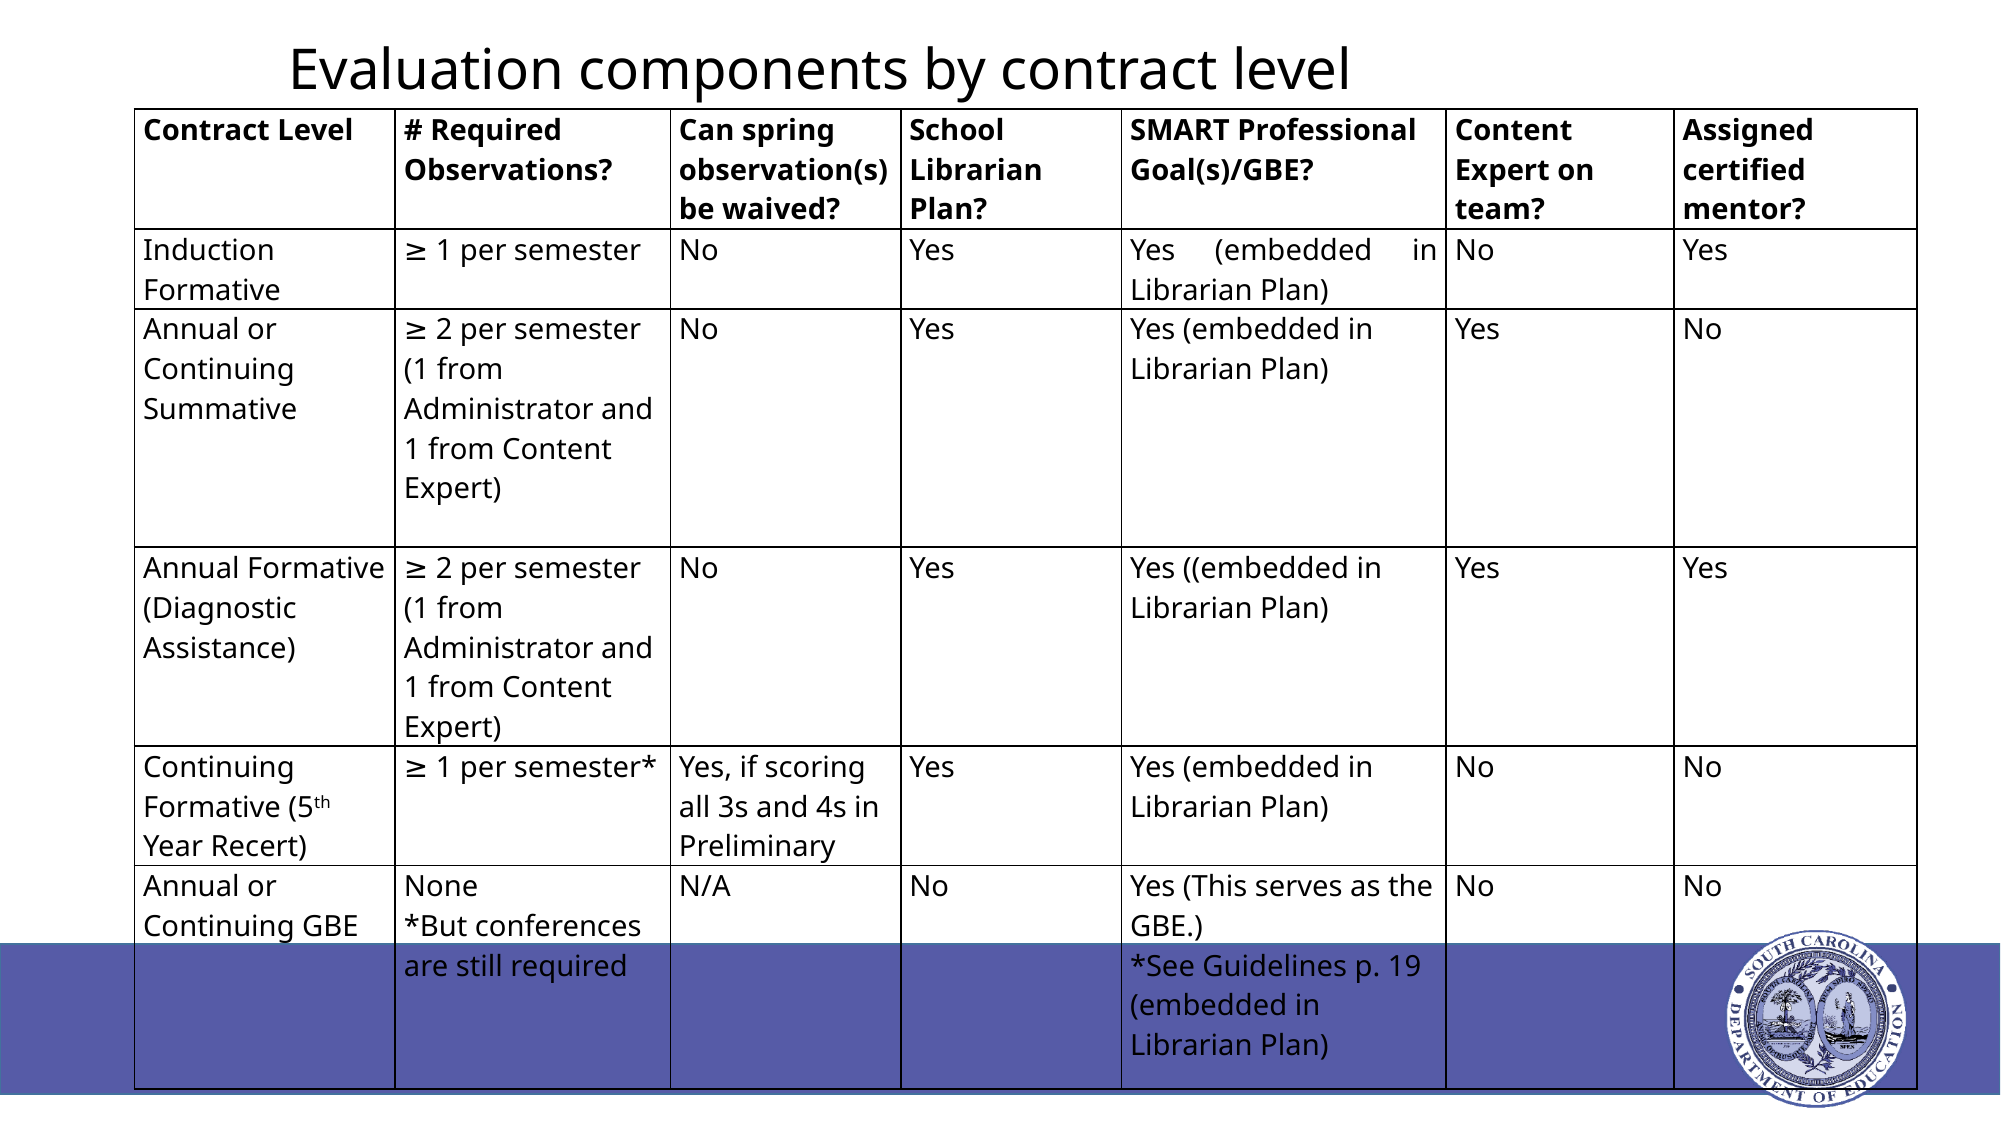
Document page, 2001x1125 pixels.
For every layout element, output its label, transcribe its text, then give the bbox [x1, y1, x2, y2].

table_header Assigned certified mentor? [1675, 110, 1916, 228]
table_cell ≥ 2 per semester (1 from Administrator and 1 from Content Expert) [396, 548, 670, 745]
table_cell Yes (embedded in Librarian Plan) [1122, 230, 1445, 308]
table_header # Required Observations? [396, 110, 670, 228]
table_cell Yes, if scoring all 3s and 4s in Preliminary [671, 747, 900, 865]
table_cell No [1675, 747, 1916, 865]
table_cell No [1675, 866, 1916, 1088]
table_cell Yes [902, 548, 1121, 745]
table_cell No [671, 548, 900, 745]
table_cell Annual or Continuing GBE [135, 866, 394, 1088]
table_cell No [671, 310, 900, 546]
table_header Content Expert on team? [1447, 110, 1673, 228]
table_cell No [1447, 866, 1673, 1088]
table_cell Yes ((embedded in Librarian Plan) [1122, 548, 1445, 745]
table_cell Yes [1447, 548, 1673, 745]
table_header SMART Professional Goal(s)/GBE? [1122, 110, 1445, 228]
table_cell Induction Formative [135, 230, 394, 308]
table_header Can spring observation(s) be waived? [671, 110, 900, 228]
table_cell No [1447, 747, 1673, 865]
table_cell ≥ 1 per semester* [396, 747, 670, 865]
table_cell No [1675, 310, 1916, 546]
table_cell Annual or Continuing Summative [135, 310, 394, 546]
table_cell N/A [671, 866, 900, 1088]
table_cell Yes [902, 747, 1121, 865]
table_cell Yes [1675, 230, 1916, 308]
table_cell Yes (This serves as the GBE.) *See Guidelines p. 19 (embedded in Librarian Plan) [1122, 866, 1445, 1088]
table_cell Continuing Formative (5th Year Recert) [135, 747, 394, 865]
table_cell ≥ 1 per semester [396, 230, 670, 308]
table_cell Yes (embedded in Librarian Plan) [1122, 747, 1445, 865]
table_cell Yes (embedded in Librarian Plan) [1122, 310, 1445, 546]
table_cell Yes [902, 230, 1121, 308]
table_cell No [902, 866, 1121, 1088]
table_cell Yes [1675, 548, 1916, 745]
table_cell Yes [1447, 310, 1673, 546]
title Evaluation components by contract level [273, 20, 1712, 110]
picture [1723, 1090, 1907, 1109]
table_cell None *But conferences are still required [396, 866, 670, 1088]
table_cell No [1447, 230, 1673, 308]
table_cell No [671, 230, 900, 308]
table_header Contract Level [135, 110, 394, 228]
table_cell Annual Formative (Diagnostic Assistance) [135, 548, 394, 745]
table_header School Librarian Plan? [902, 110, 1121, 228]
table_cell ≥ 2 per semester (1 from Administrator and 1 from Content Expert) [396, 310, 670, 546]
table_cell Yes [902, 310, 1121, 546]
